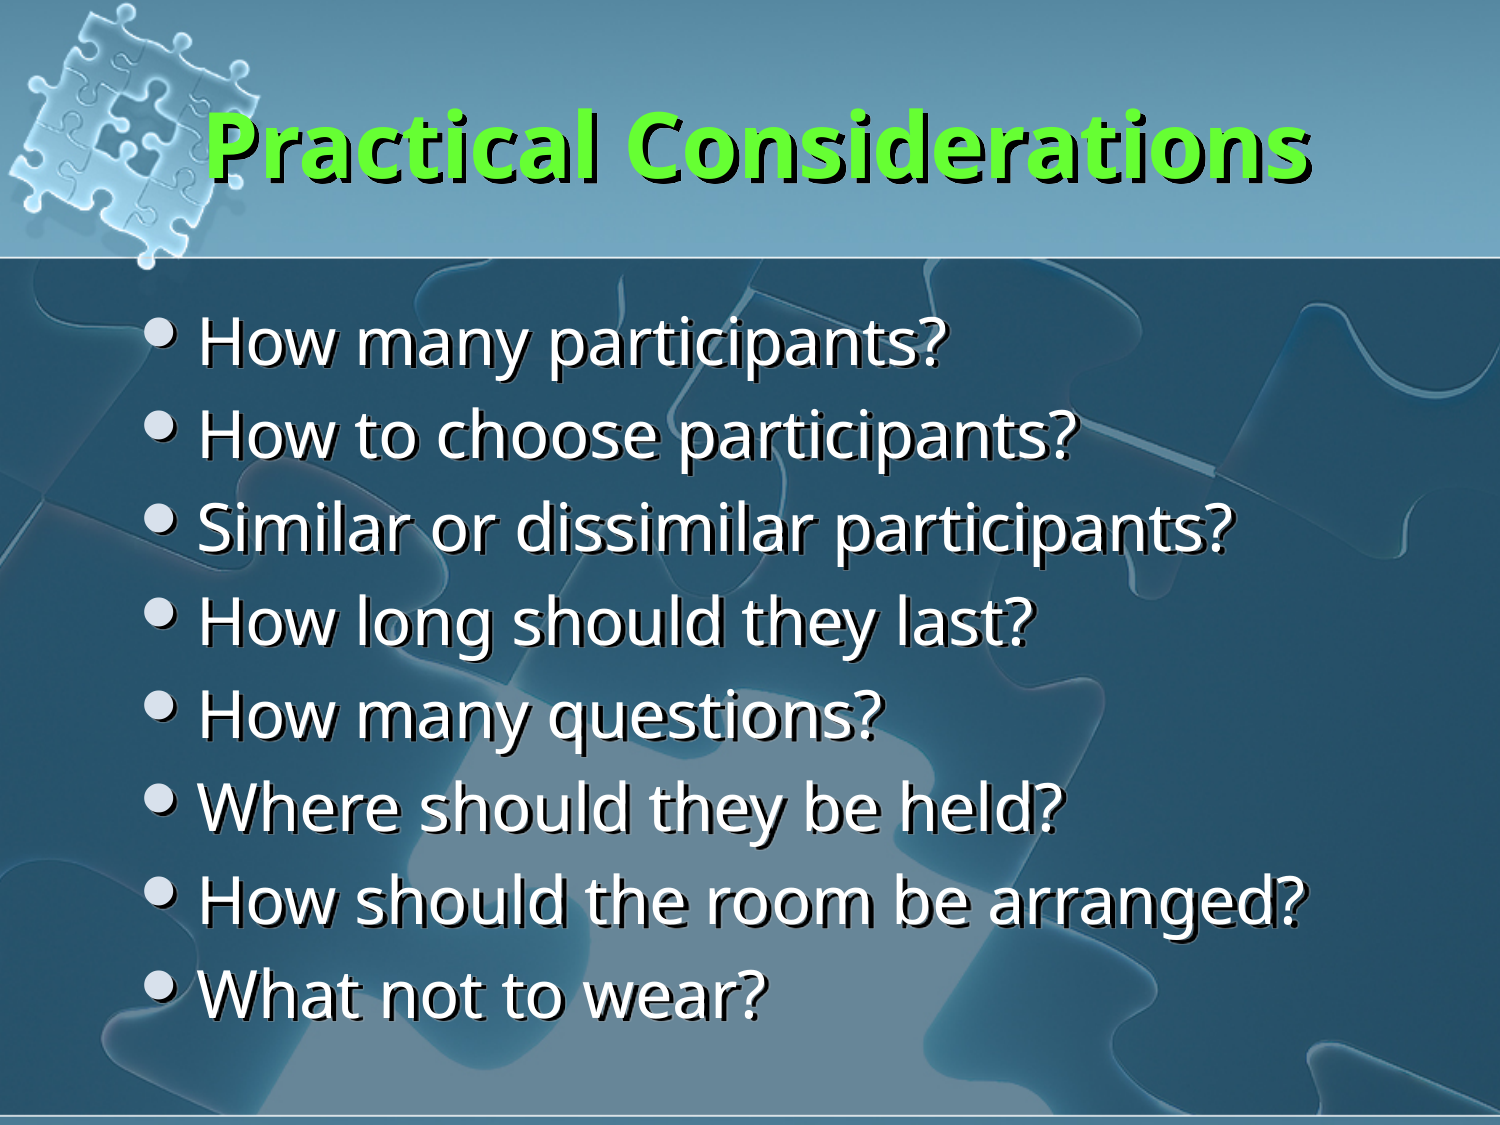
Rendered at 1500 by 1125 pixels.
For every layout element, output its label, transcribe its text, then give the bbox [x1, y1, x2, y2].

list How many participants? How to choose participants? Similar or dissimilar participants? How long should they last? How many questions? Where should they be held? How should the room be arranged? What not to wear? [124, 290, 1388, 1071]
picture [0, 0, 1500, 1125]
title Practical Considerations [124, 54, 1388, 230]
